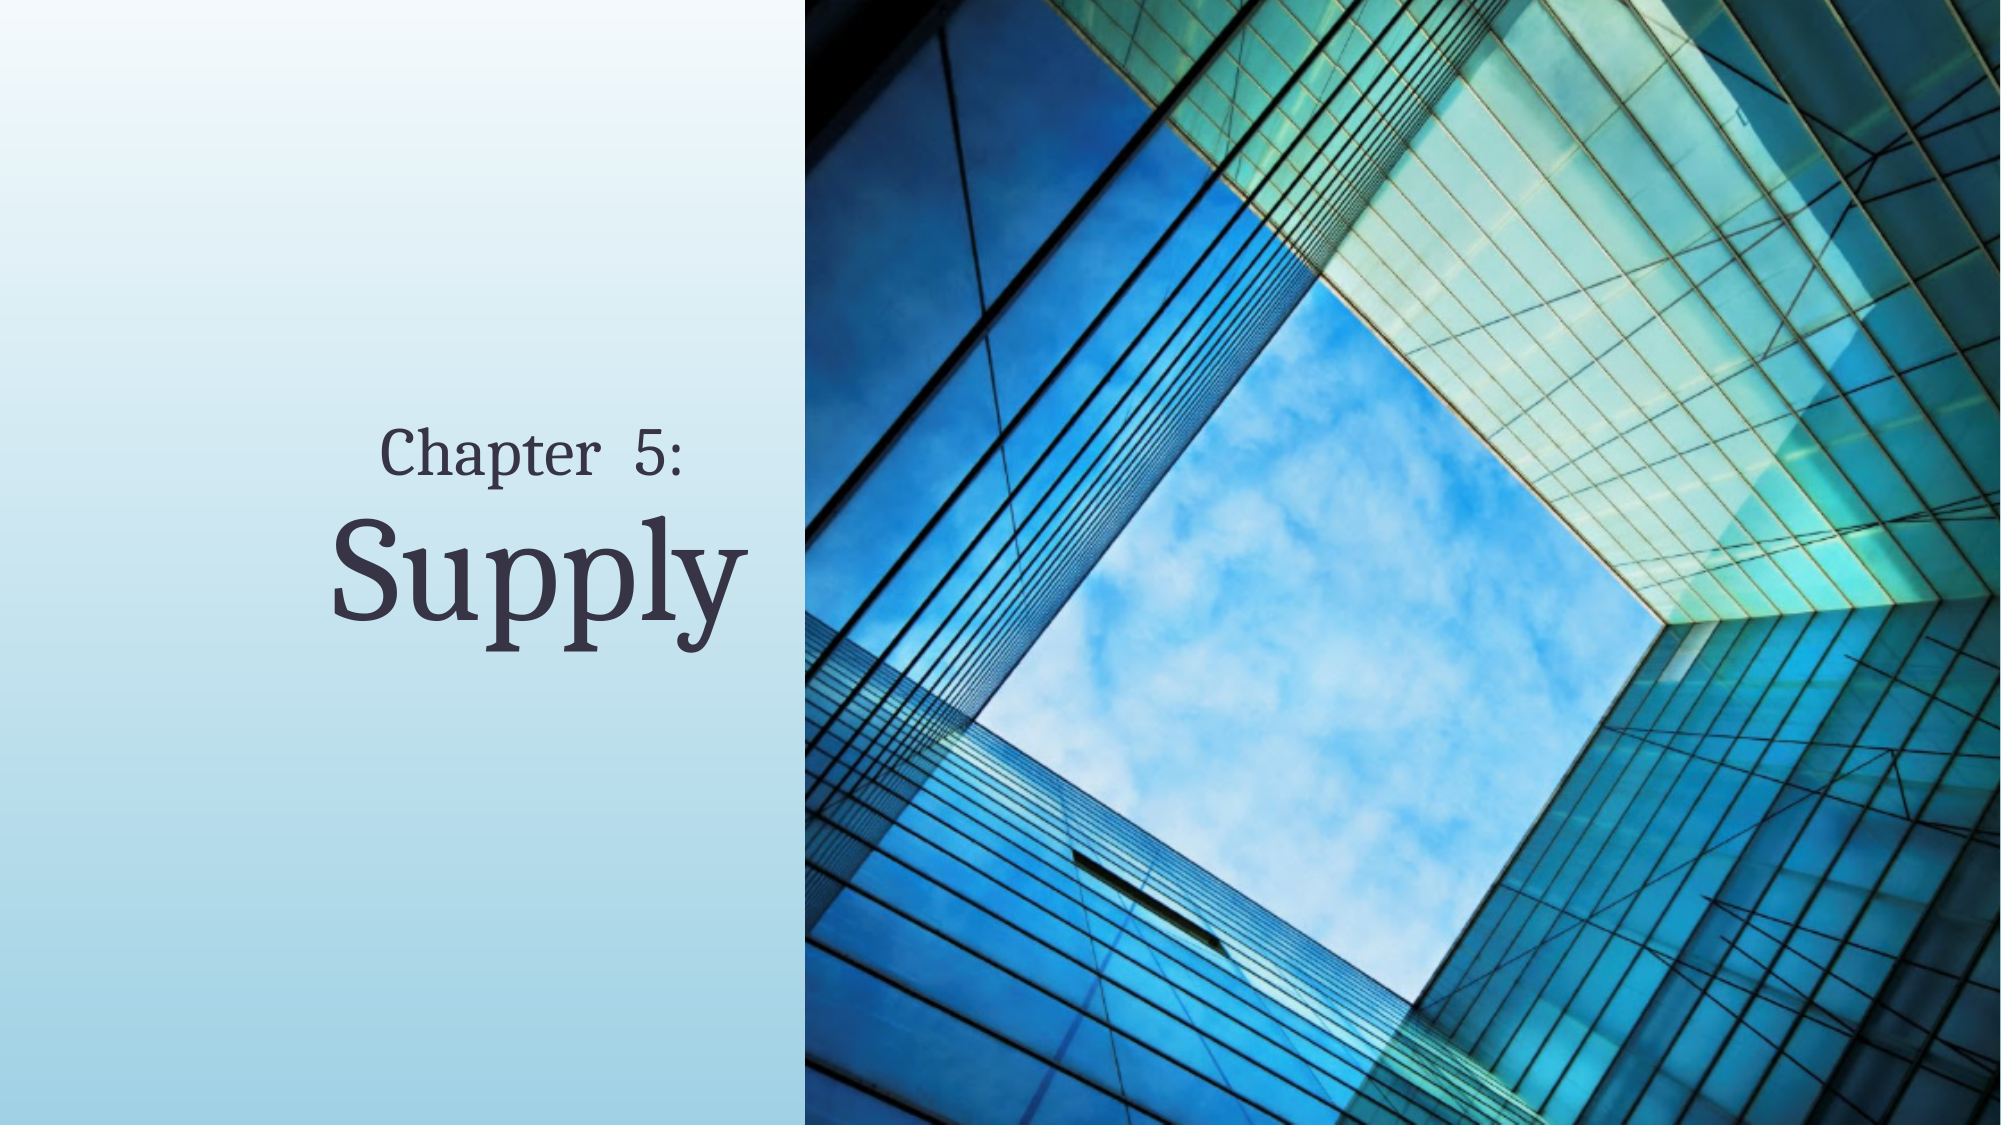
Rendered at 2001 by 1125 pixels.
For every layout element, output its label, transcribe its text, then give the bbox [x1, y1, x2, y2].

picture [805, 0, 2001, 1125]
title Chapter 5: Supply [268, 224, 813, 657]
